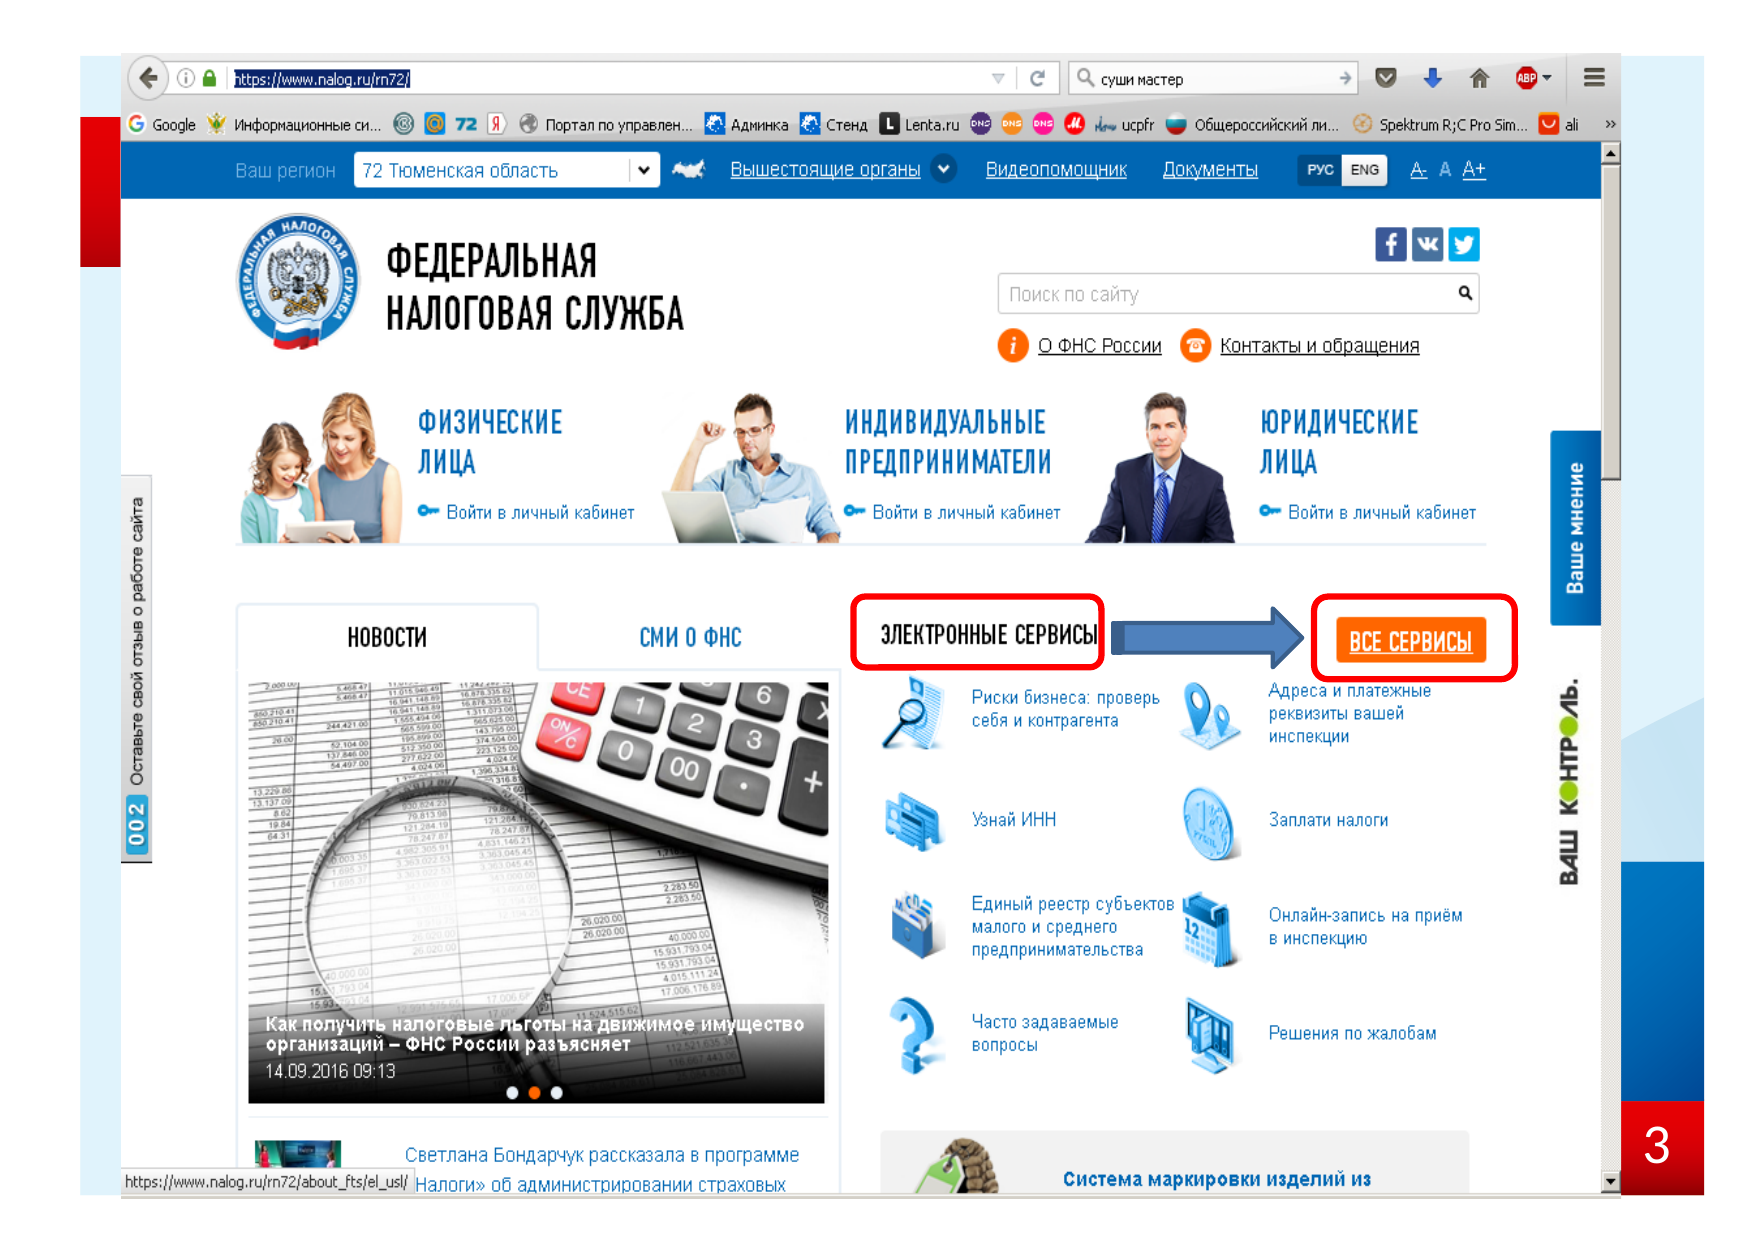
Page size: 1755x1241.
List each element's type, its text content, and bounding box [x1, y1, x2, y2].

slide_number 3 [1618, 1092, 1717, 1208]
picture [0, 0, 1754, 1240]
